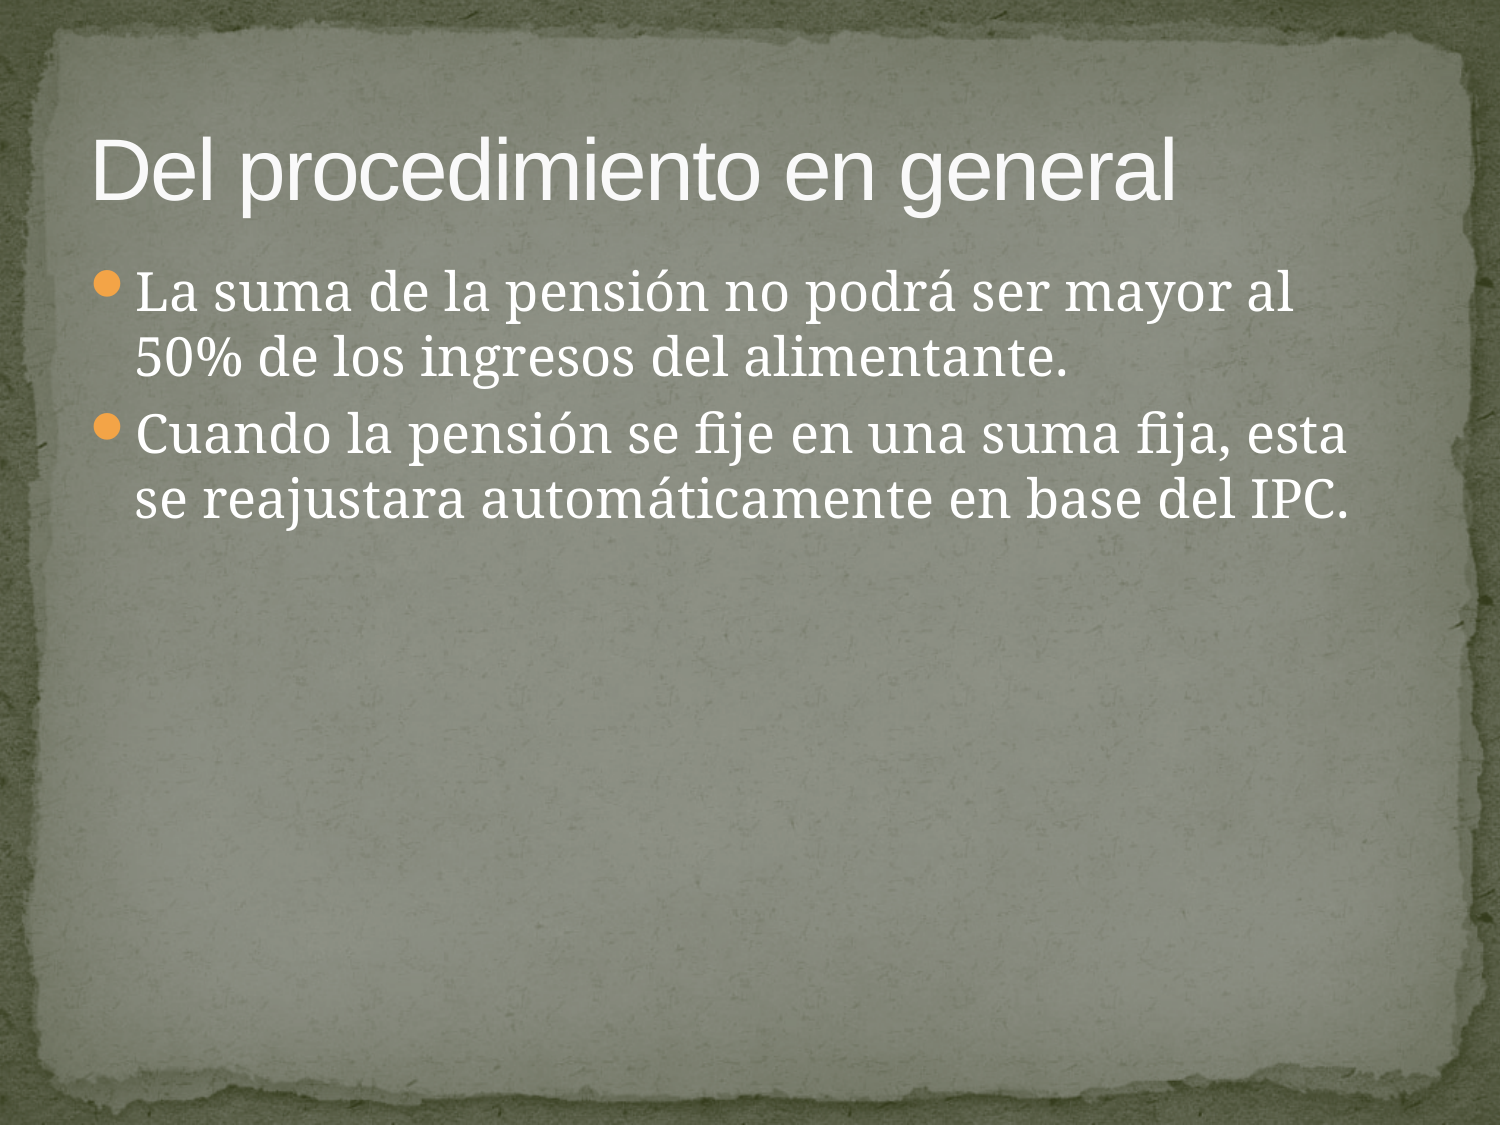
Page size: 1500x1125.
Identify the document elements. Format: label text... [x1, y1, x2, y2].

title Del procedimiento en general [74, 24, 1425, 225]
list La suma de la pensión no podrá ser mayor al 50% de los ingresos del alimentante. Cuando la pensión se fije en una suma fija, esta se reajustara automáticamente en base del IPC. [75, 249, 1425, 1000]
